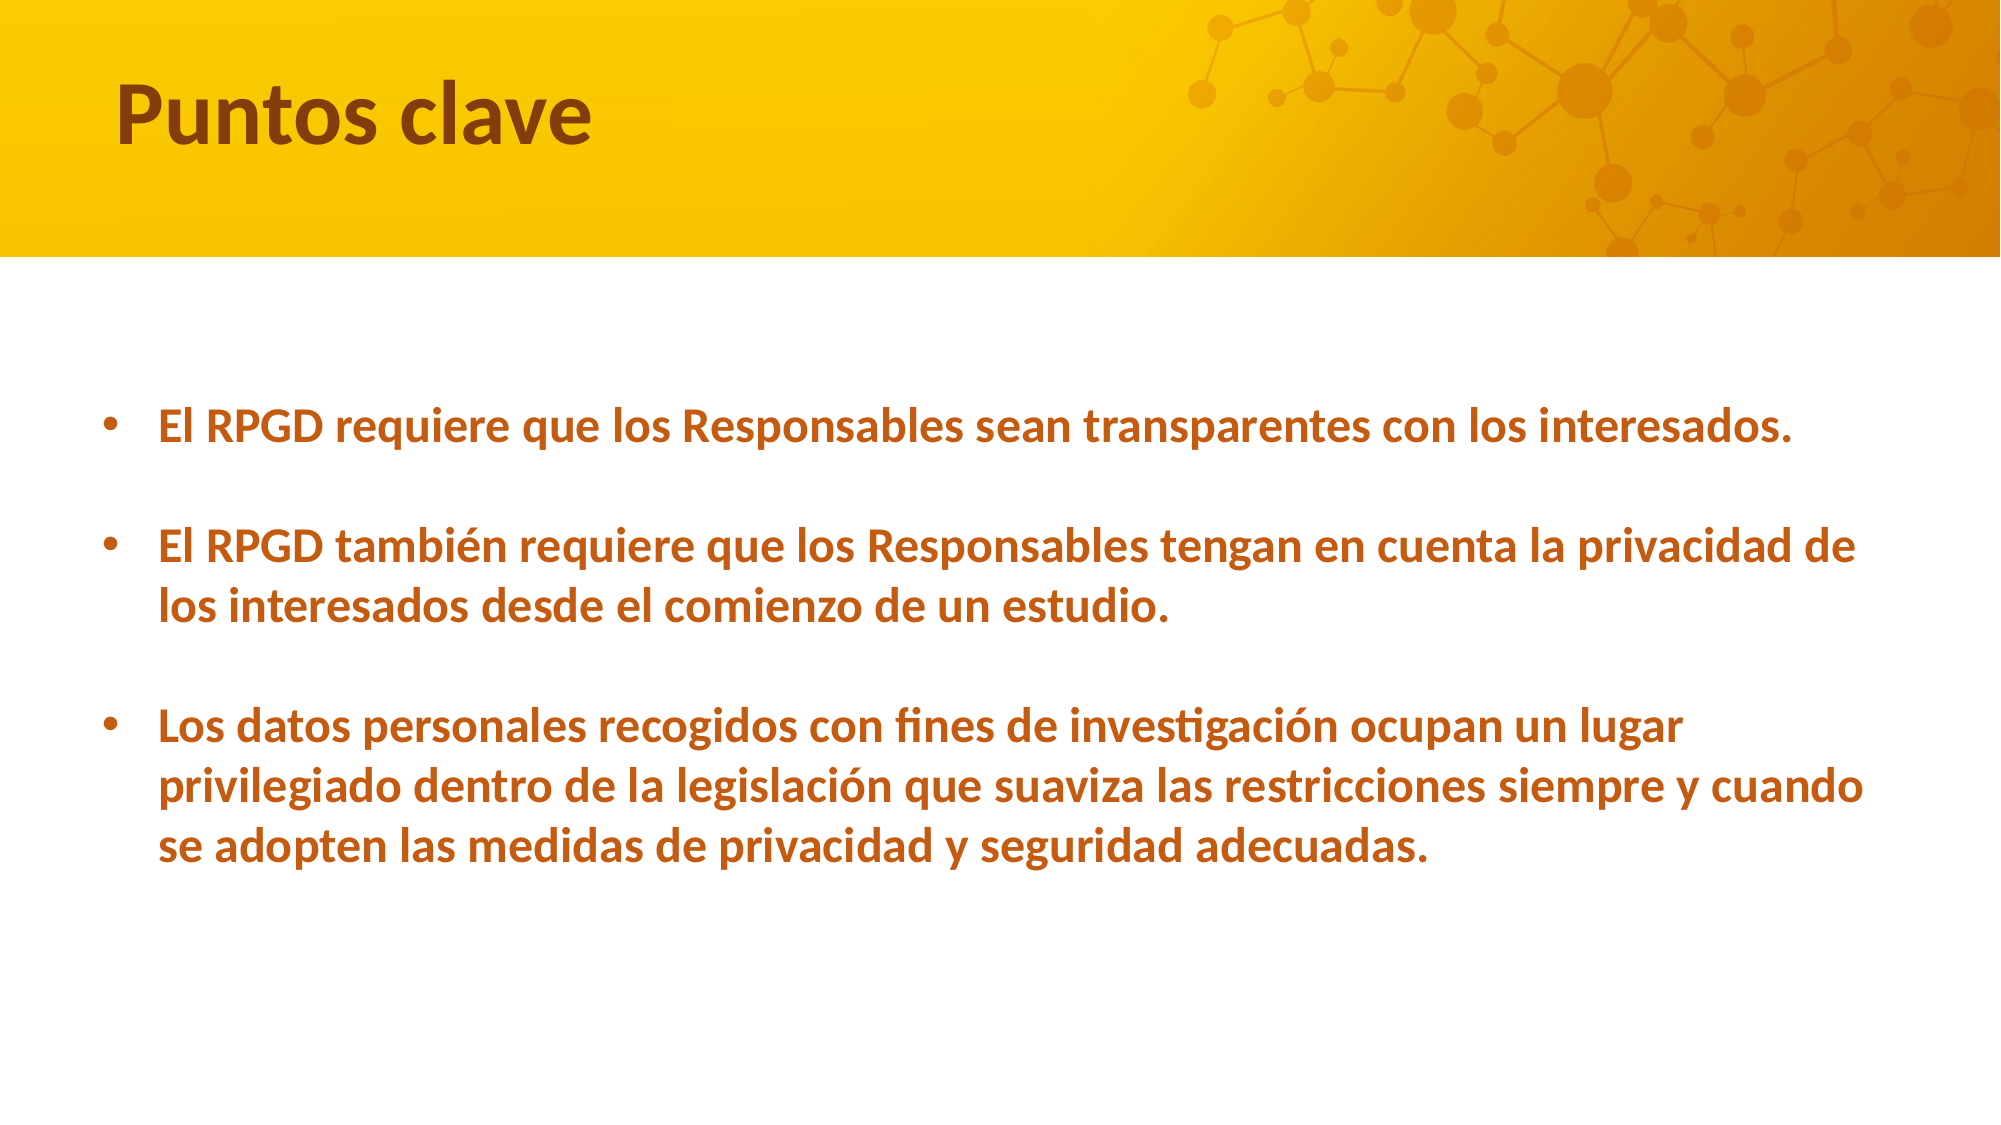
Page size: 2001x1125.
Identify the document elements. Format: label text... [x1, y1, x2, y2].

picture [0, 0, 2000, 257]
text_box El RPGD requiere que los Responsables sean transparentes con los interesados. El RPGD también requiere que los Responsables tengan en cuenta la privacidad de los interesados desde el comienzo de un estudio. Los datos personales recogidos con fines de investigación ocupan un lugar privilegiado dentro de la legislación que suaviza las restricciones siempre y cuando se adopten las medidas de privacidad y seguridad adecuadas. [87, 385, 1913, 1001]
